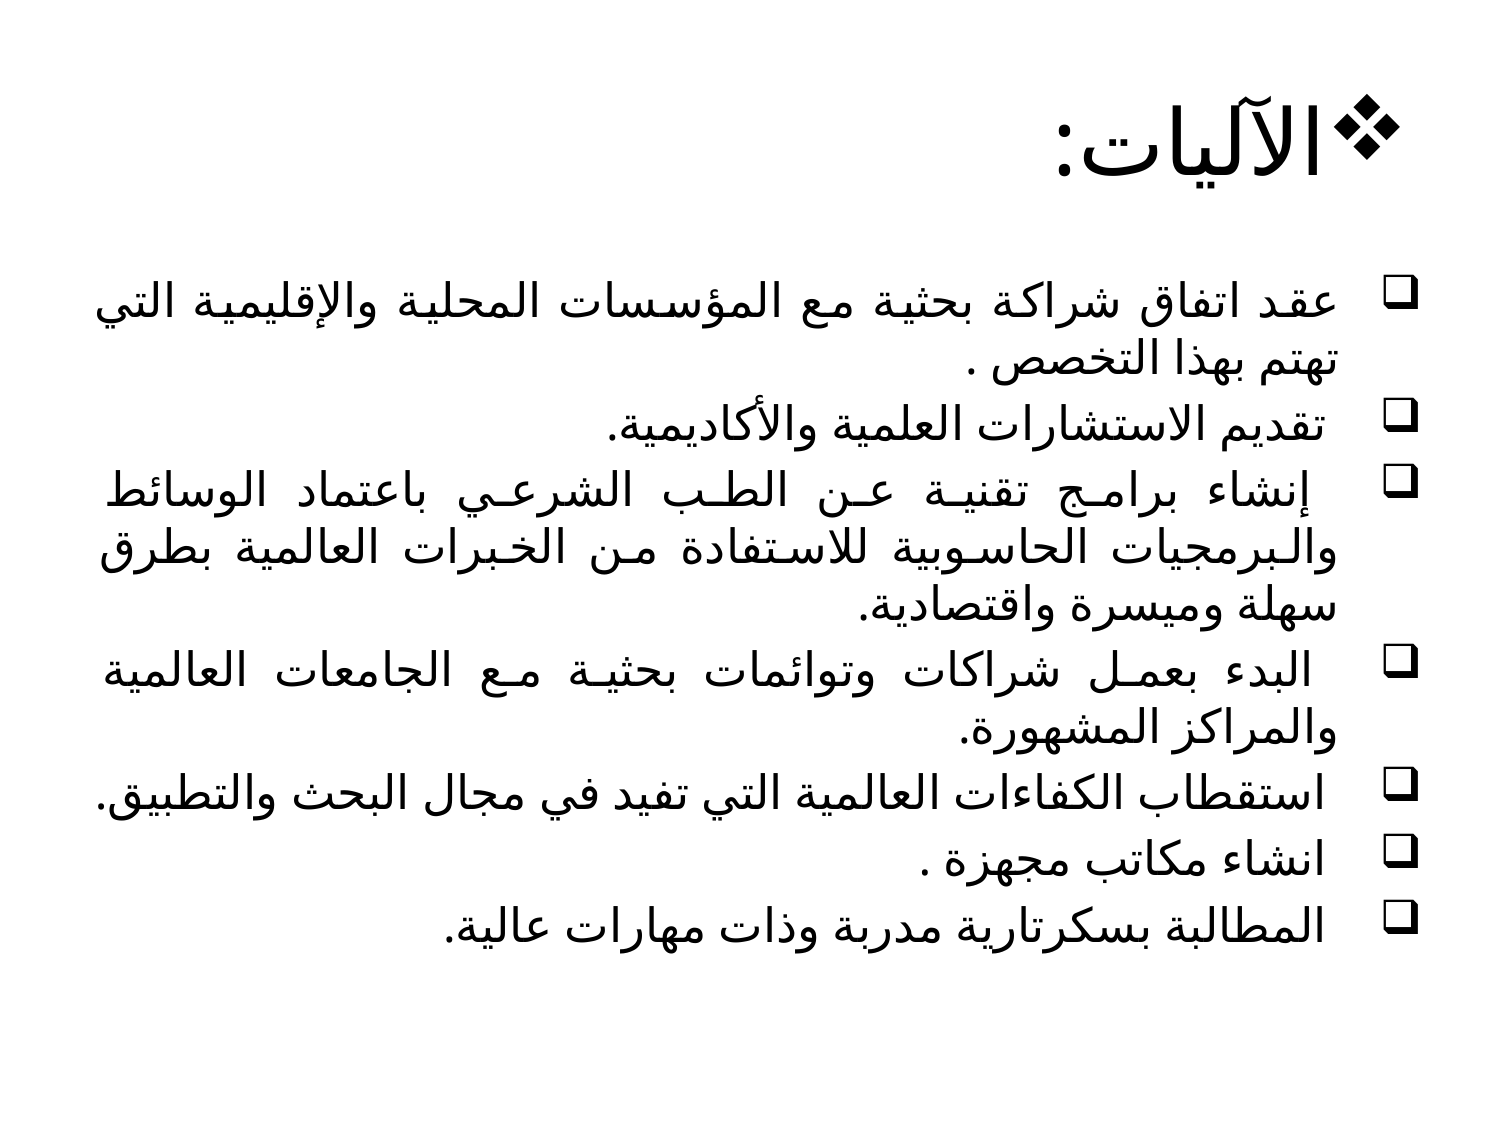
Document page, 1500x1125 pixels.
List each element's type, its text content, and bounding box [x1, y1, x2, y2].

title الآليات: [75, 45, 1425, 233]
list عقد اتفاق شراكة بحثية مع المؤسسات المحلية والإقليمية التي تهتم بهذا التخصص . تقديم الاستشارات العلمية والأكاديمية. إنشاء برامج تقنية عن الطب الشرعي باعتماد الوسائط والبرمجيات الحاسوبية للاستفادة من الخبرات العالمية بطرق سهلة وميسرة واقتصادية. البدء بعمل شراكات وتوائمات بحثية مع الجامعات العالمية والمراكز المشهورة. استقطاب الكفاءات العالمية التي تفيد في مجال البحث والتطبيق. انشاء مكاتب مجهزة . المطالبة بسكرتارية مدربة وذات مهارات عالية. [75, 262, 1425, 1005]
